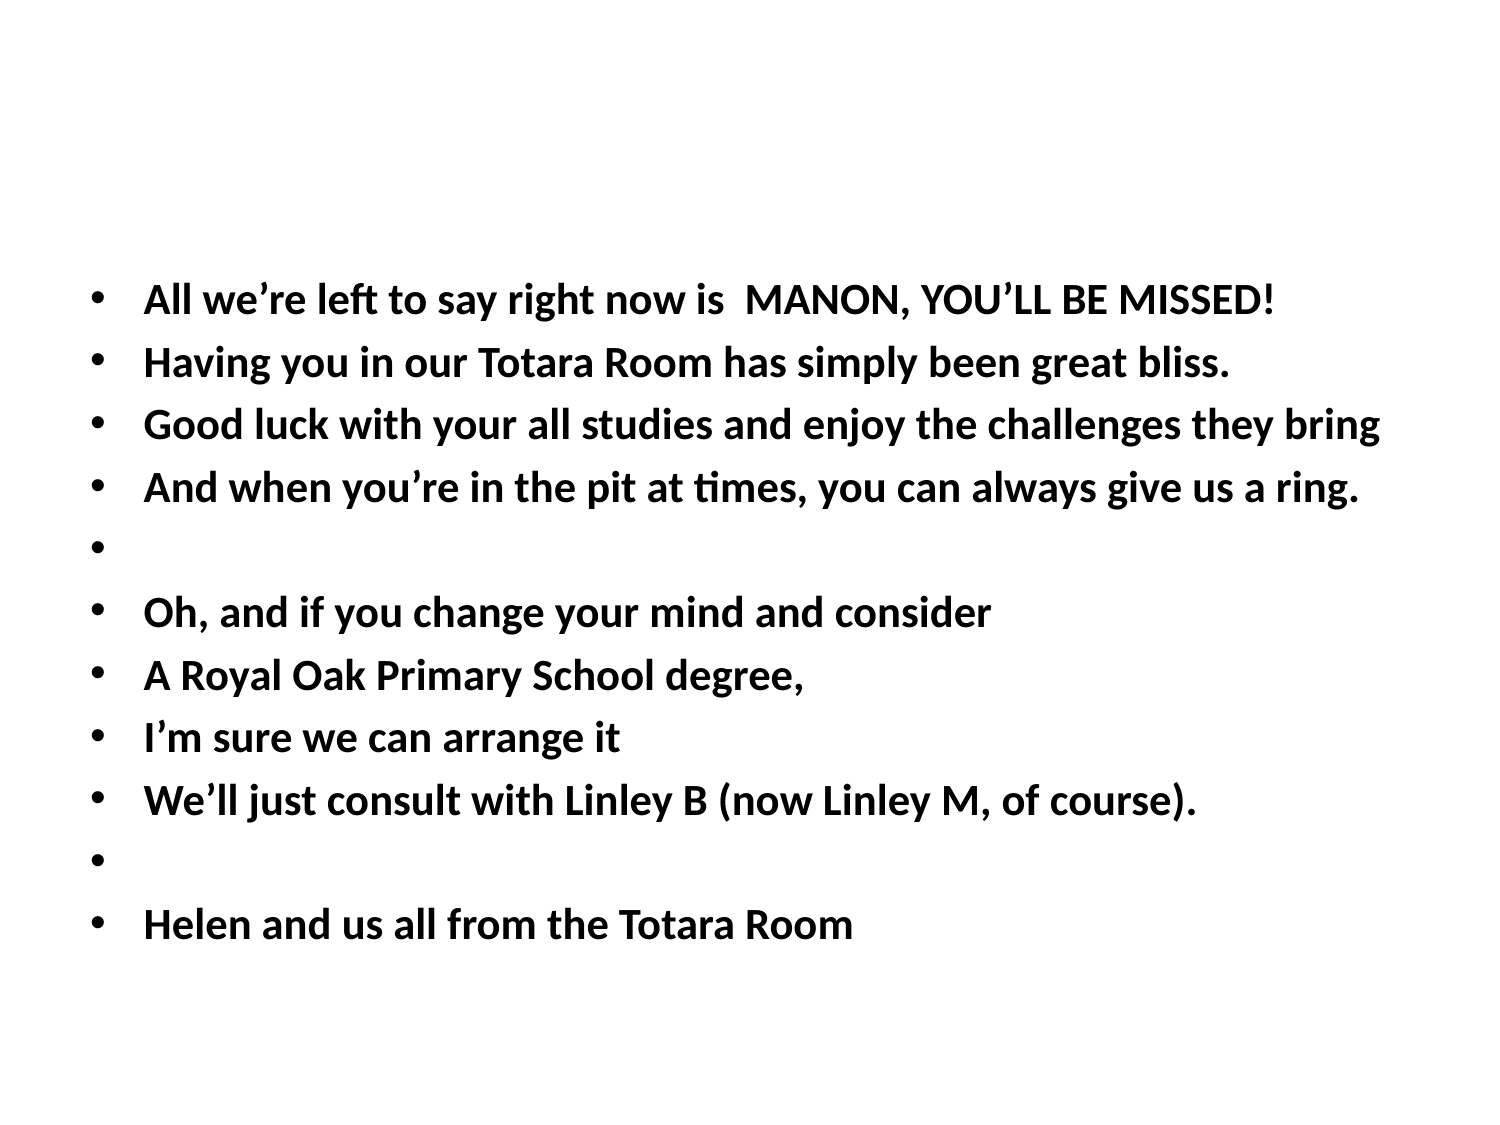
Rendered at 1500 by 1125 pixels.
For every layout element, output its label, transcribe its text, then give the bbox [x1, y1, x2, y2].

list All we’re left to say right now is MANON, YOU’LL BE MISSED! Having you in our Totara Room has simply been great bliss. Good luck with your all studies and enjoy the challenges they bring And when you’re in the pit at times, you can always give us a ring. Oh, and if you change your mind and consider A Royal Oak Primary School degree, I’m sure we can arrange it We’ll just consult with Linley B (now Linley M, of course). Helen and us all from the Totara Room [75, 262, 1425, 1005]
